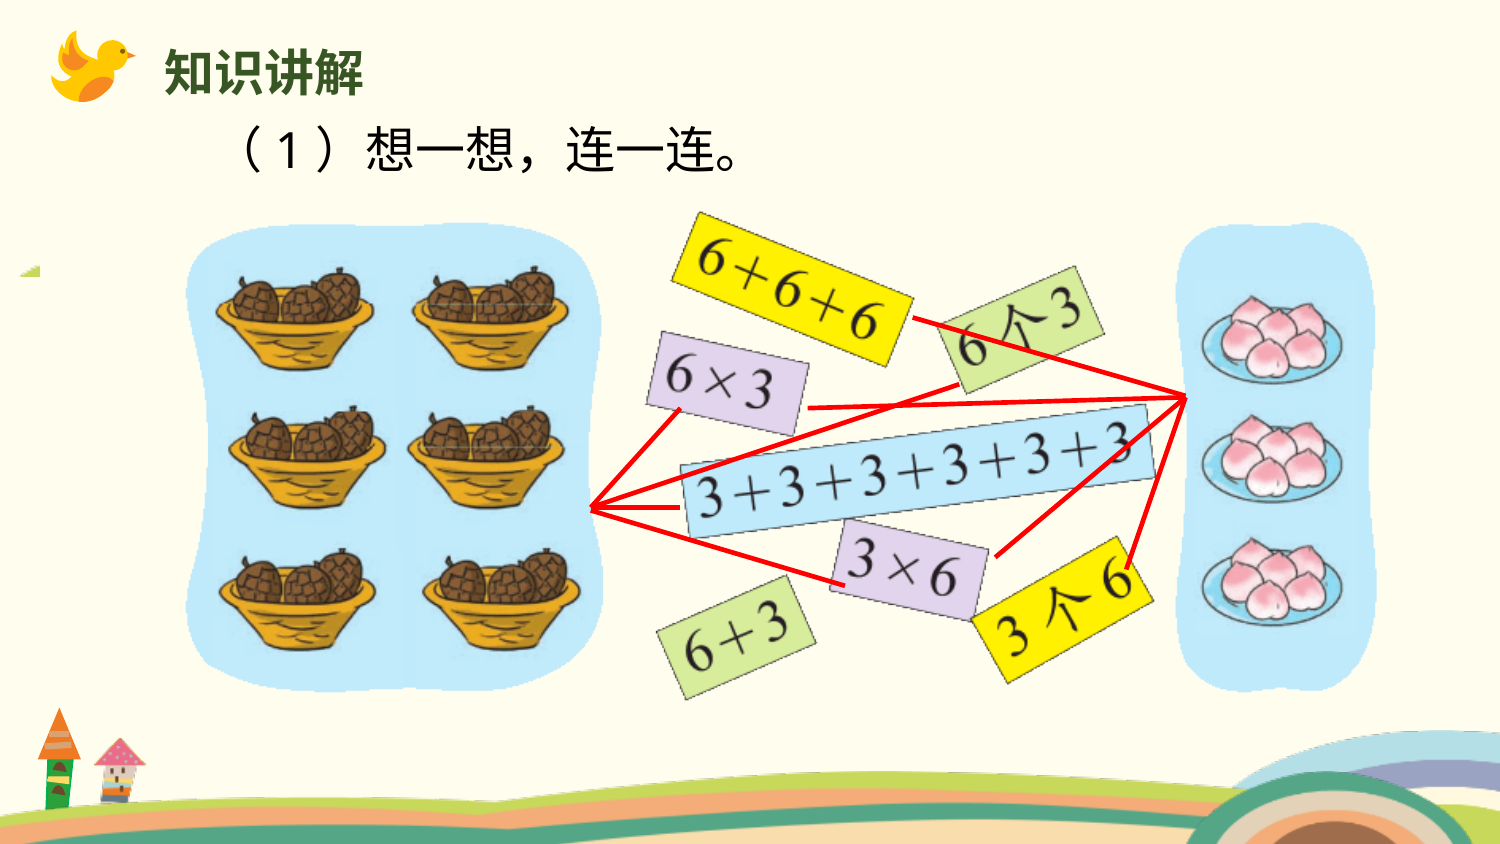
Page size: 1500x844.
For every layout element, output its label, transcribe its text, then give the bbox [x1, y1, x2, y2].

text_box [1126, 558, 1186, 570]
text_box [912, 317, 1186, 396]
text_box 知识讲解 [152, 35, 376, 107]
picture [0, 0, 1500, 844]
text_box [590, 510, 845, 586]
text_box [995, 409, 1186, 558]
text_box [590, 384, 960, 508]
text_box （1）想一想，连一连。 [201, 113, 777, 185]
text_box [807, 397, 1186, 409]
